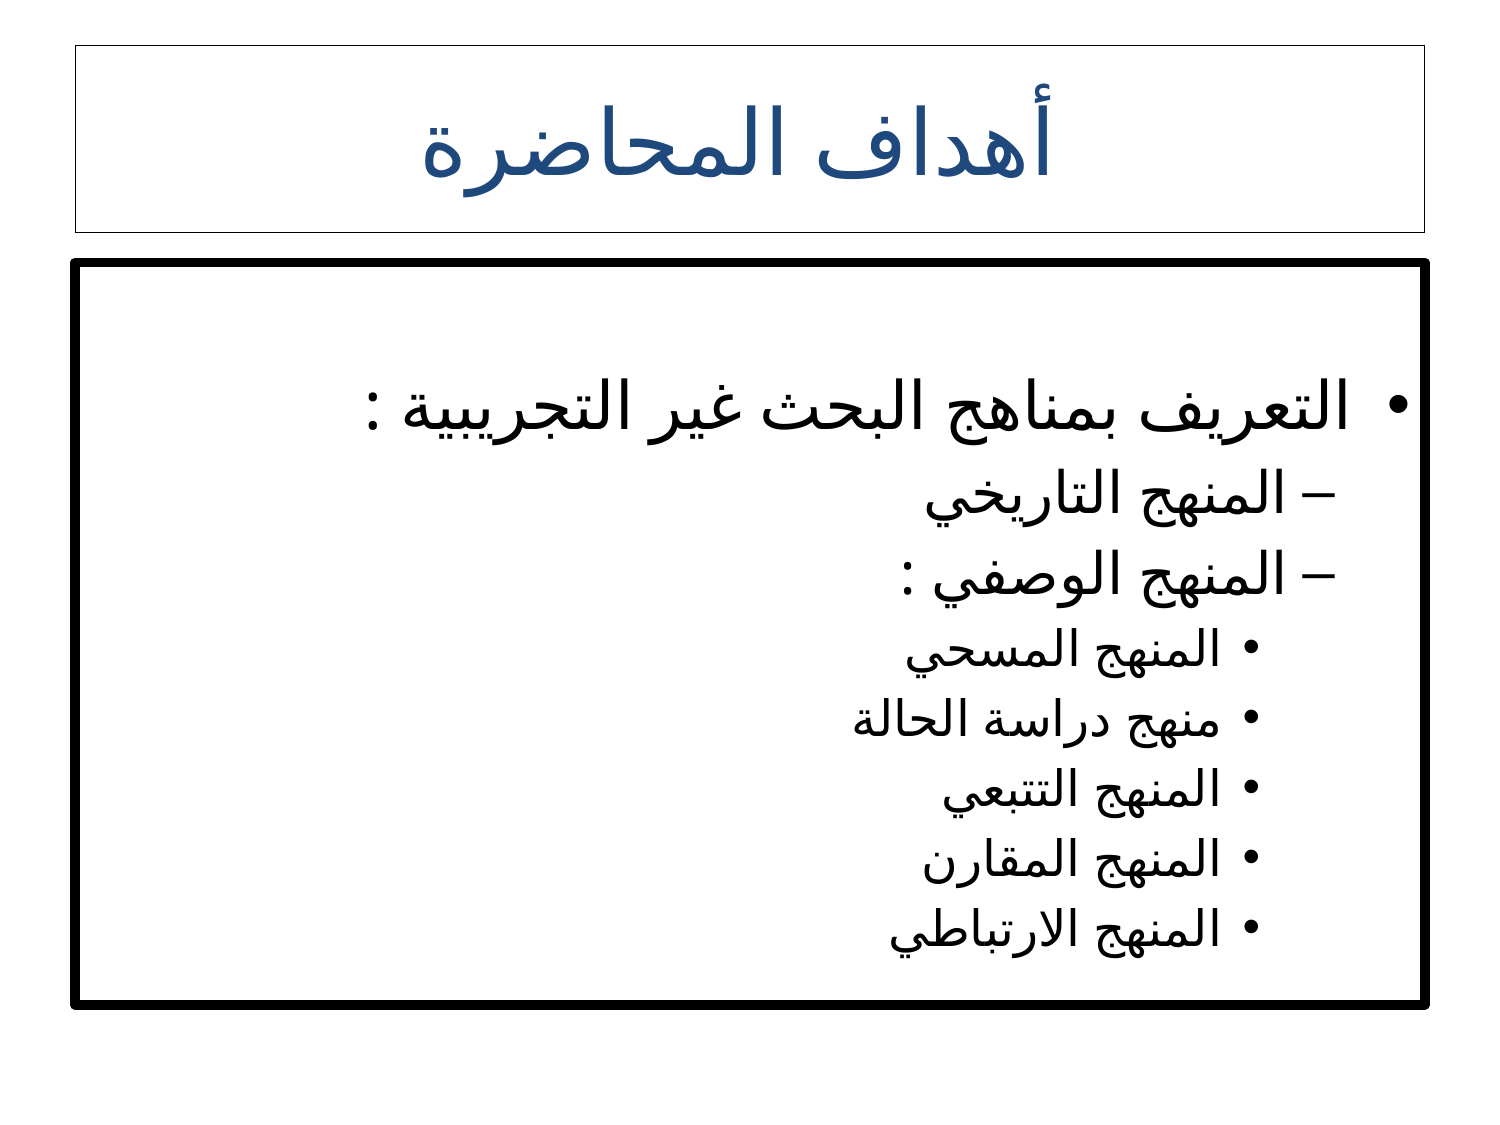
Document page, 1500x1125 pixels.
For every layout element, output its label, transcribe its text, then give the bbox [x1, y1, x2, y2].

list التعريف بمناهج البحث غير التجريبية : المنهج التاريخي المنهج الوصفي : المنهج المسحي منهج دراسة الحالة المنهج التتبعي المنهج المقارن المنهج الارتباطي [75, 262, 1425, 1005]
title أهداف المحاضرة [75, 45, 1425, 233]
